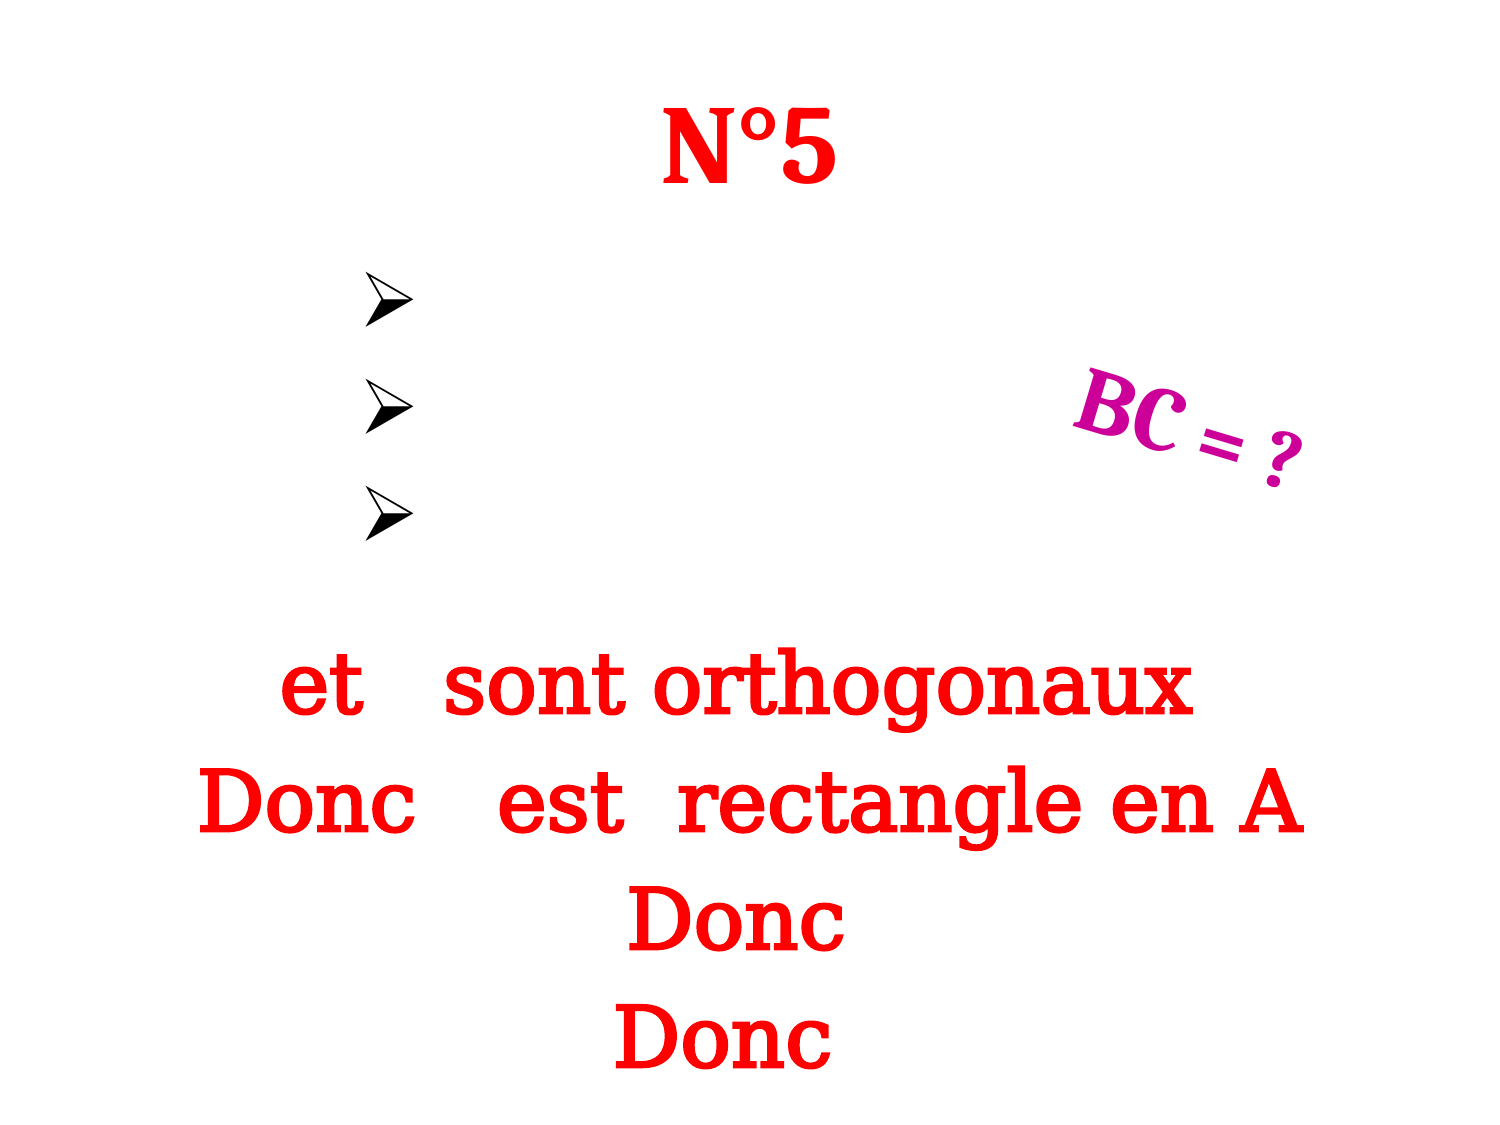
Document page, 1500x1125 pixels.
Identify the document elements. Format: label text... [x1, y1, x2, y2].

text_box N°5 [0, 63, 1500, 214]
text_box BC = ? [1010, 314, 1374, 533]
